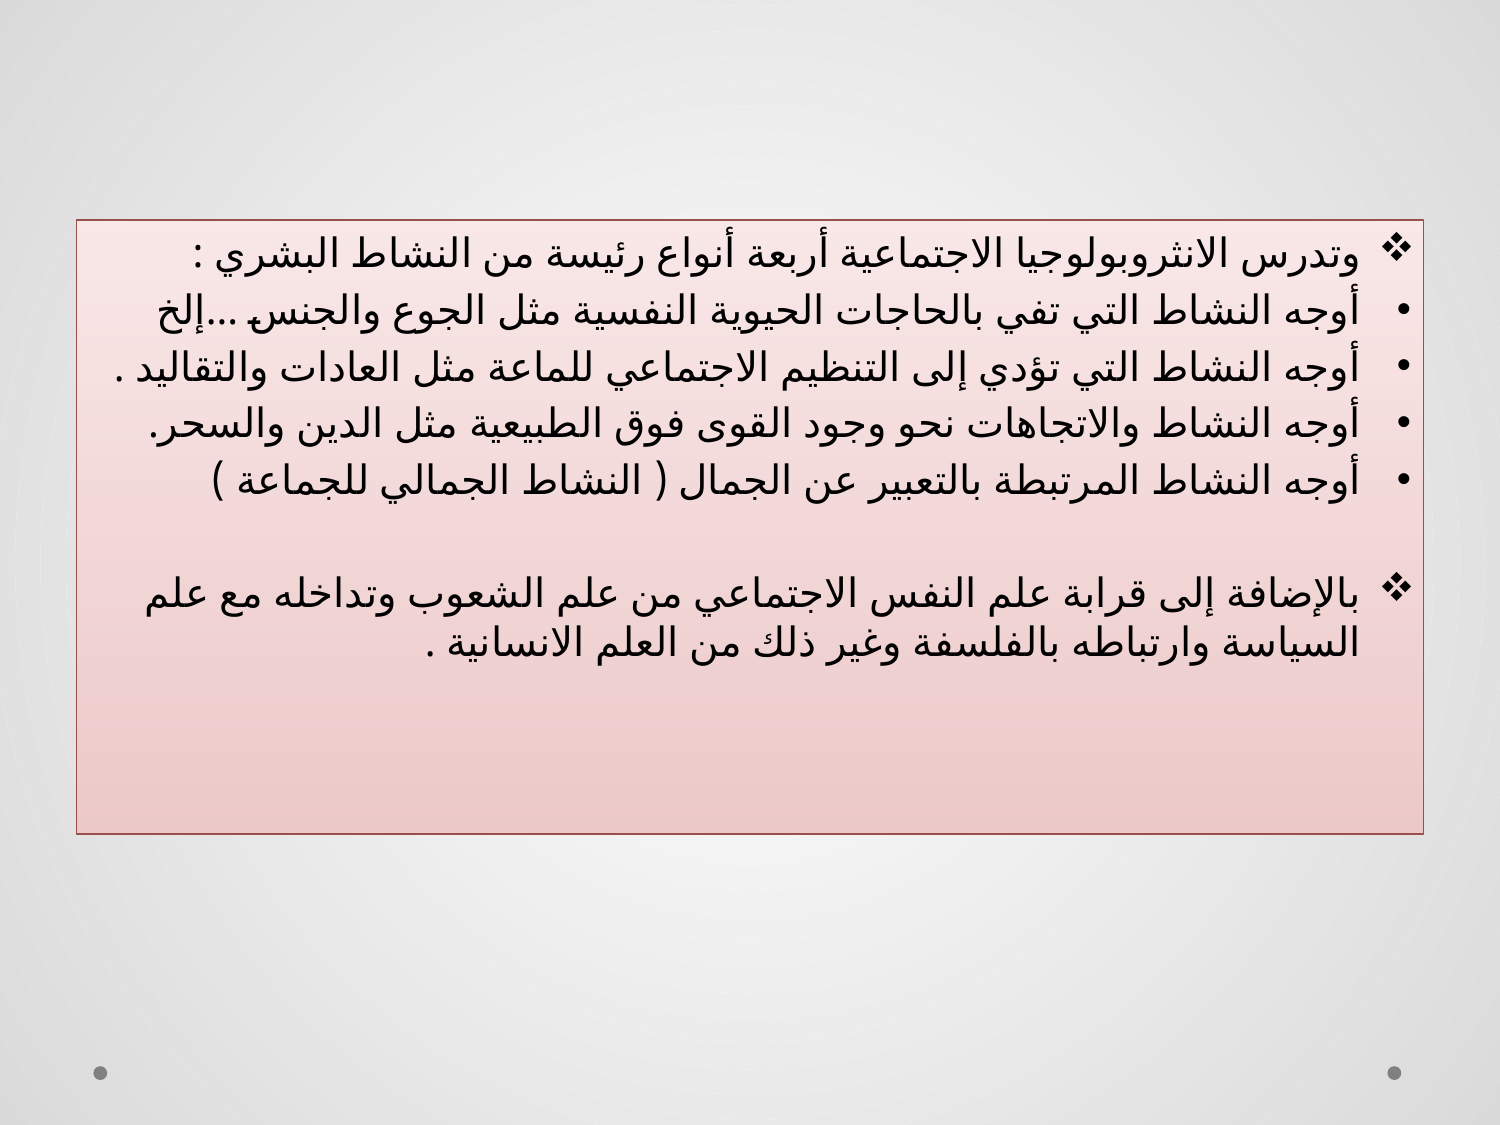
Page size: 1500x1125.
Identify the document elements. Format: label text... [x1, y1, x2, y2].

list وتدرس الانثروبولوجيا الاجتماعية أربعة أنواع رئيسة من النشاط البشري : أوجه النشاط التي تفي بالحاجات الحيوية النفسية مثل الجوع والجنس ...إلخ أوجه النشاط التي تؤدي إلى التنظيم الاجتماعي للماعة مثل العادات والتقاليد . أوجه النشاط والاتجاهات نحو وجود القوى فوق الطبيعية مثل الدين والسحر. أوجه النشاط المرتبطة بالتعبير عن الجمال ( النشاط الجمالي للجماعة ) بالإضافة إلى قرابة علم النفس الاجتماعي من علم الشعوب وتداخله مع علم السياسة وارتباطه بالفلسفة وغير ذلك من العلم الانسانية . [76, 219, 1424, 835]
